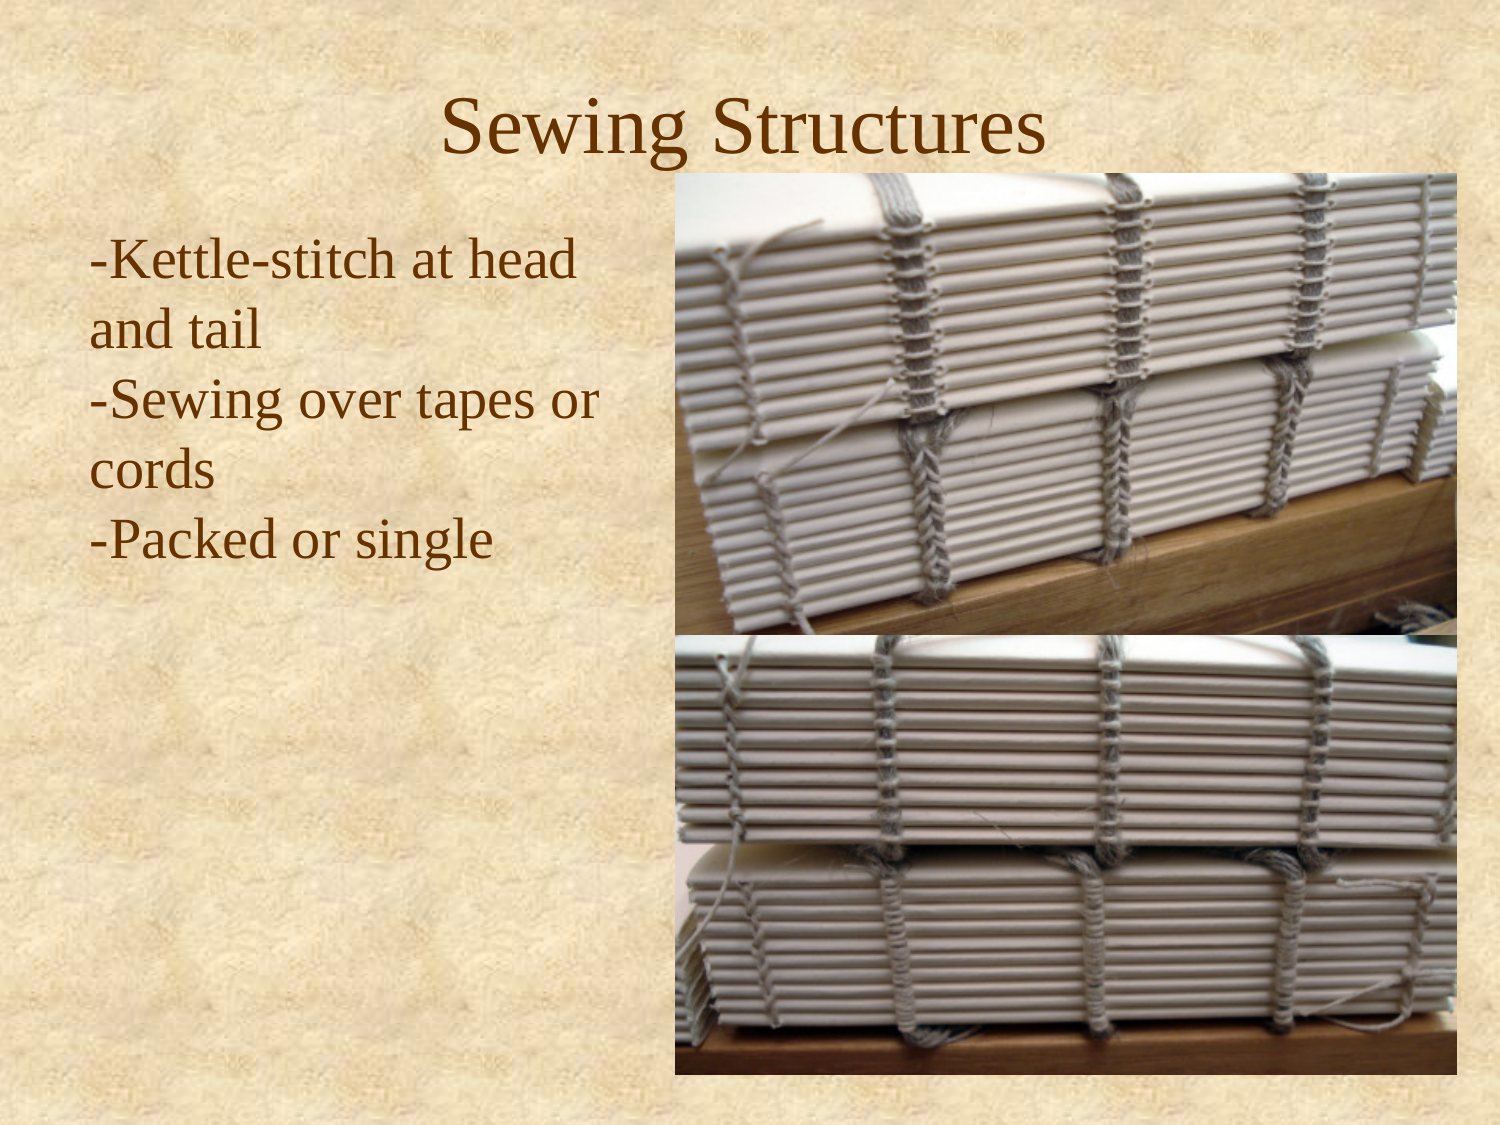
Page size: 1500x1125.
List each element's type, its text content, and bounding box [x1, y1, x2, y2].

picture [0, 0, 1500, 1125]
text_box -Kettle-stitch at head and tail -Sewing over tapes or cords -Packed or single [75, 212, 638, 578]
text_box Sewing Structures [425, 62, 1075, 178]
